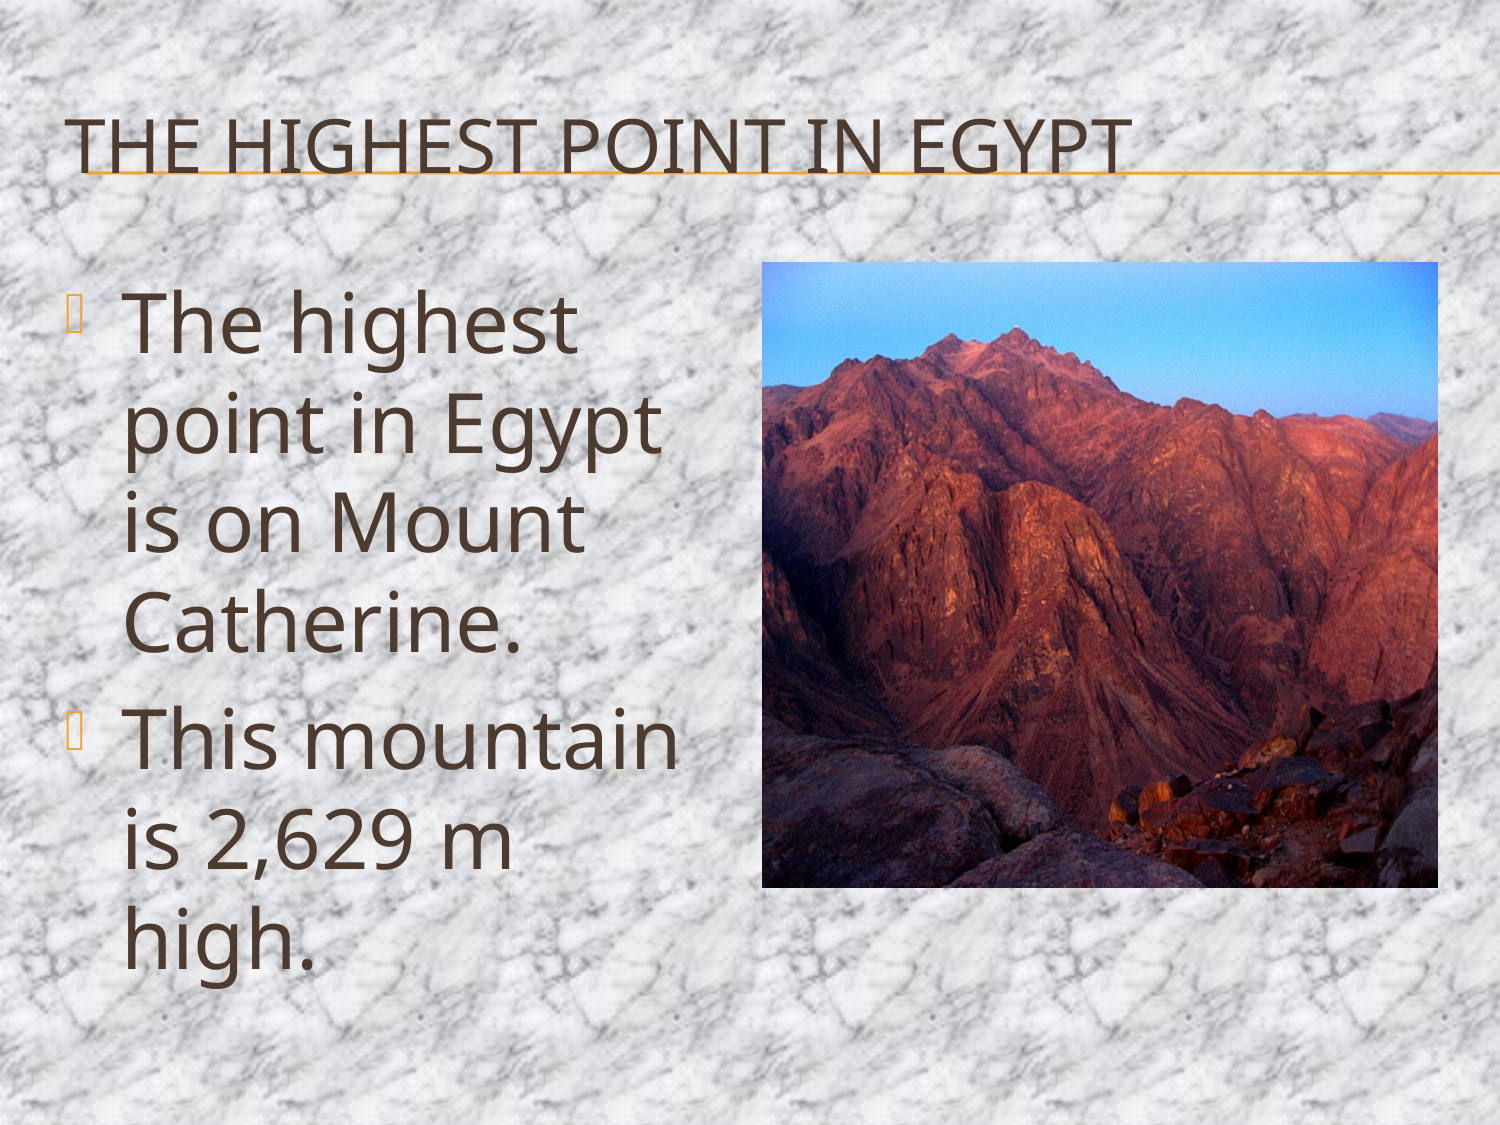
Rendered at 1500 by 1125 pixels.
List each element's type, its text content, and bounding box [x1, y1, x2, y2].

picture [0, 0, 1500, 1125]
title The Highest Point in Egypt [49, 75, 1475, 213]
list The highest point in Egypt is on Mount Catherine. This mountain is 2,629 m high. [50, 262, 738, 1038]
